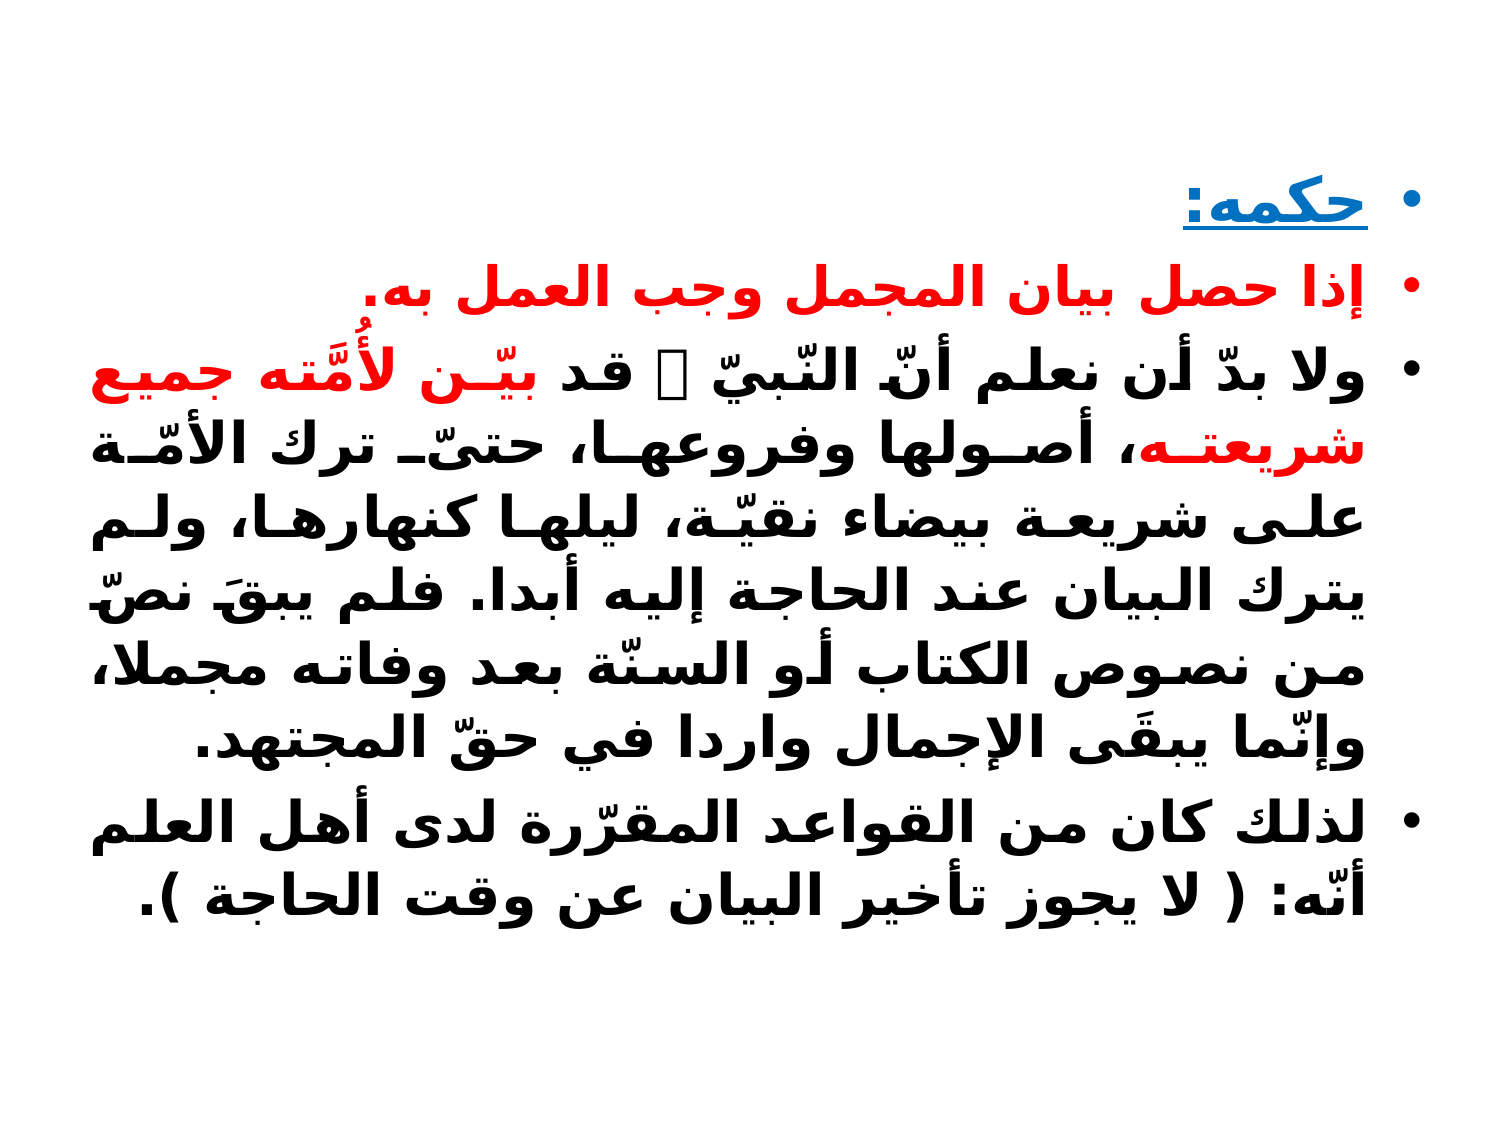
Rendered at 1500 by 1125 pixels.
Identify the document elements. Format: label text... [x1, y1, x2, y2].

list حكمه: إذا حصل بيان المجمل وجب العمل به. ولا بدّ أن نعلم أنّ النّبيّ  قد بيّـن لأُمَّته جميع شريعته، أصولها وفروعها، حتىّ ترك الأمّة على شريعة بيضاء نقيّة، ليلها كنهارها، ولم يترك البيان عند الحاجة إليه أبدا. فلم يبقَ نصّ من نصوص الكتاب أو السنّة بعد وفاته مجملا، وإنّما يبقَى الإجمال واردا في حقّ المجتهد. لذلك كان من القواعد المقرّرة لدى أهل العلم أنّه: ( لا يجوز تأخير البيان عن وقت الحاجة ). [75, 90, 1425, 1005]
